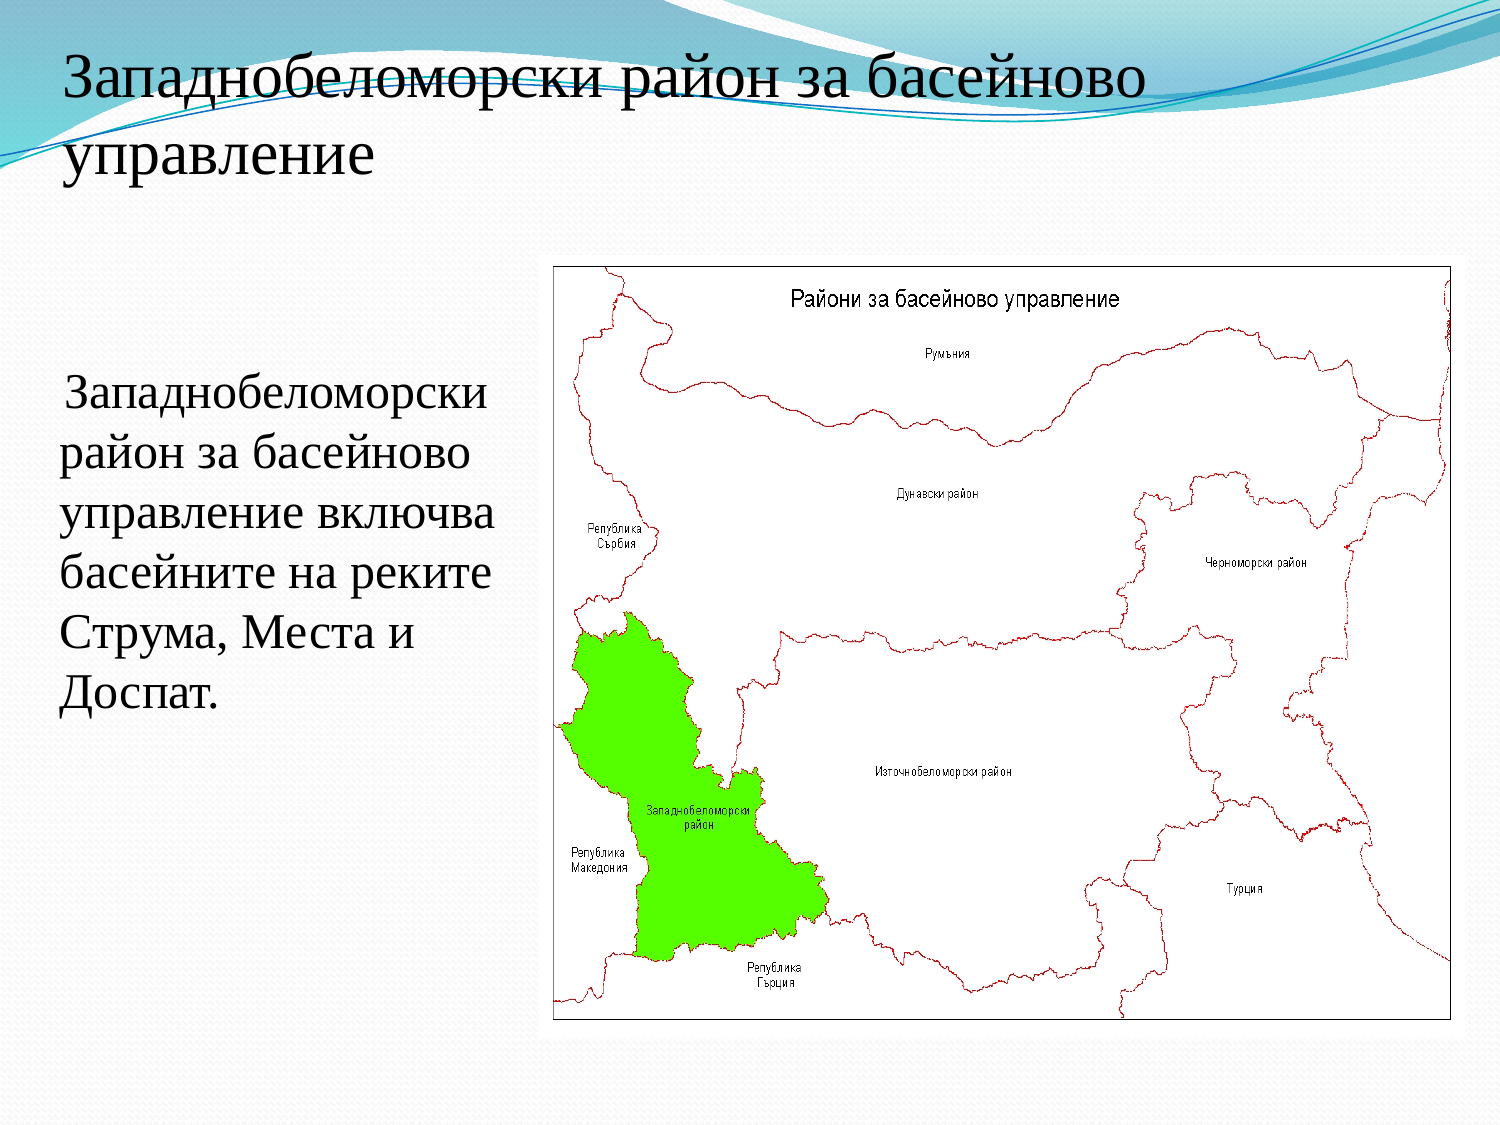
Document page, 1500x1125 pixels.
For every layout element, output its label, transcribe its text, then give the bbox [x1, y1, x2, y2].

title Западнобеломорски район за басейново управление [62, 24, 1413, 188]
list Западнобеломорски район за басейново управление включва басейните на реките Струма, Места и Доспат. [0, 281, 528, 1038]
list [538, 255, 1466, 1038]
